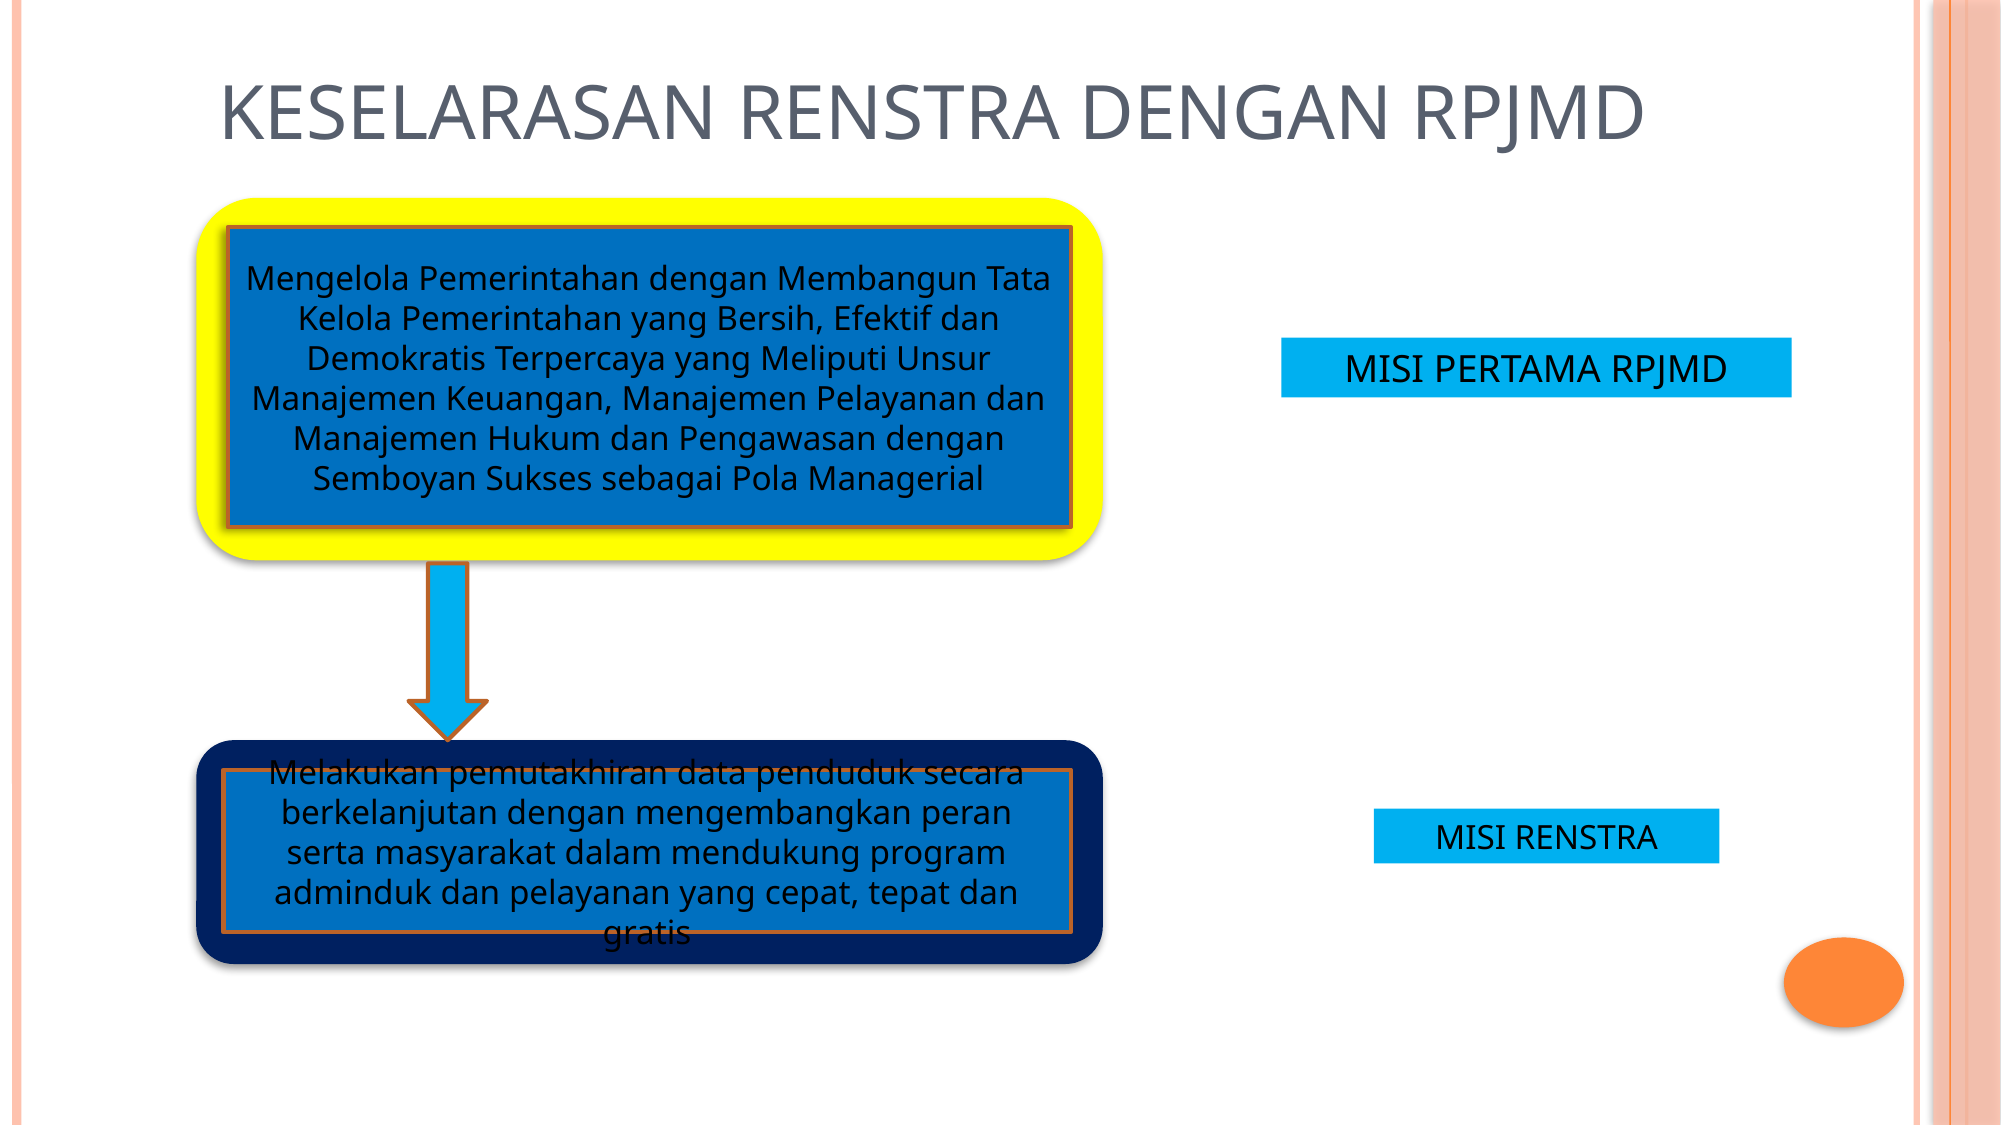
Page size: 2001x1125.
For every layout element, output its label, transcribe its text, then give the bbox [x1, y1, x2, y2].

title KESELARASAN RENSTRA DENGAN RPJMD [203, 32, 1747, 163]
text_box MISI RENSTRA [1373, 808, 1720, 864]
text_box [194, 738, 1105, 967]
text_box [406, 561, 489, 743]
text_box Melakukan pemutakhiran data penduduk secara berkelanjutan dengan mengembangkan peran serta masyarakat dalam mendukung program adminduk dan pelayanan yang cepat, tepat dan gratis [221, 768, 1073, 934]
text_box MISI PERTAMA RPJMD [1281, 337, 1792, 398]
text_box Mengelola Pemerintahan dengan Membangun Tata Kelola Pemerintahan yang Bersih, Efektif dan Demokratis Terpercaya yang Meliputi Unsur Manajemen Keuangan, Manajemen Pelayanan dan Manajemen Hukum dan Pengawasan dengan Semboyan Sukses sebagai Pola Managerial [226, 225, 1073, 529]
text_box [194, 195, 1105, 563]
